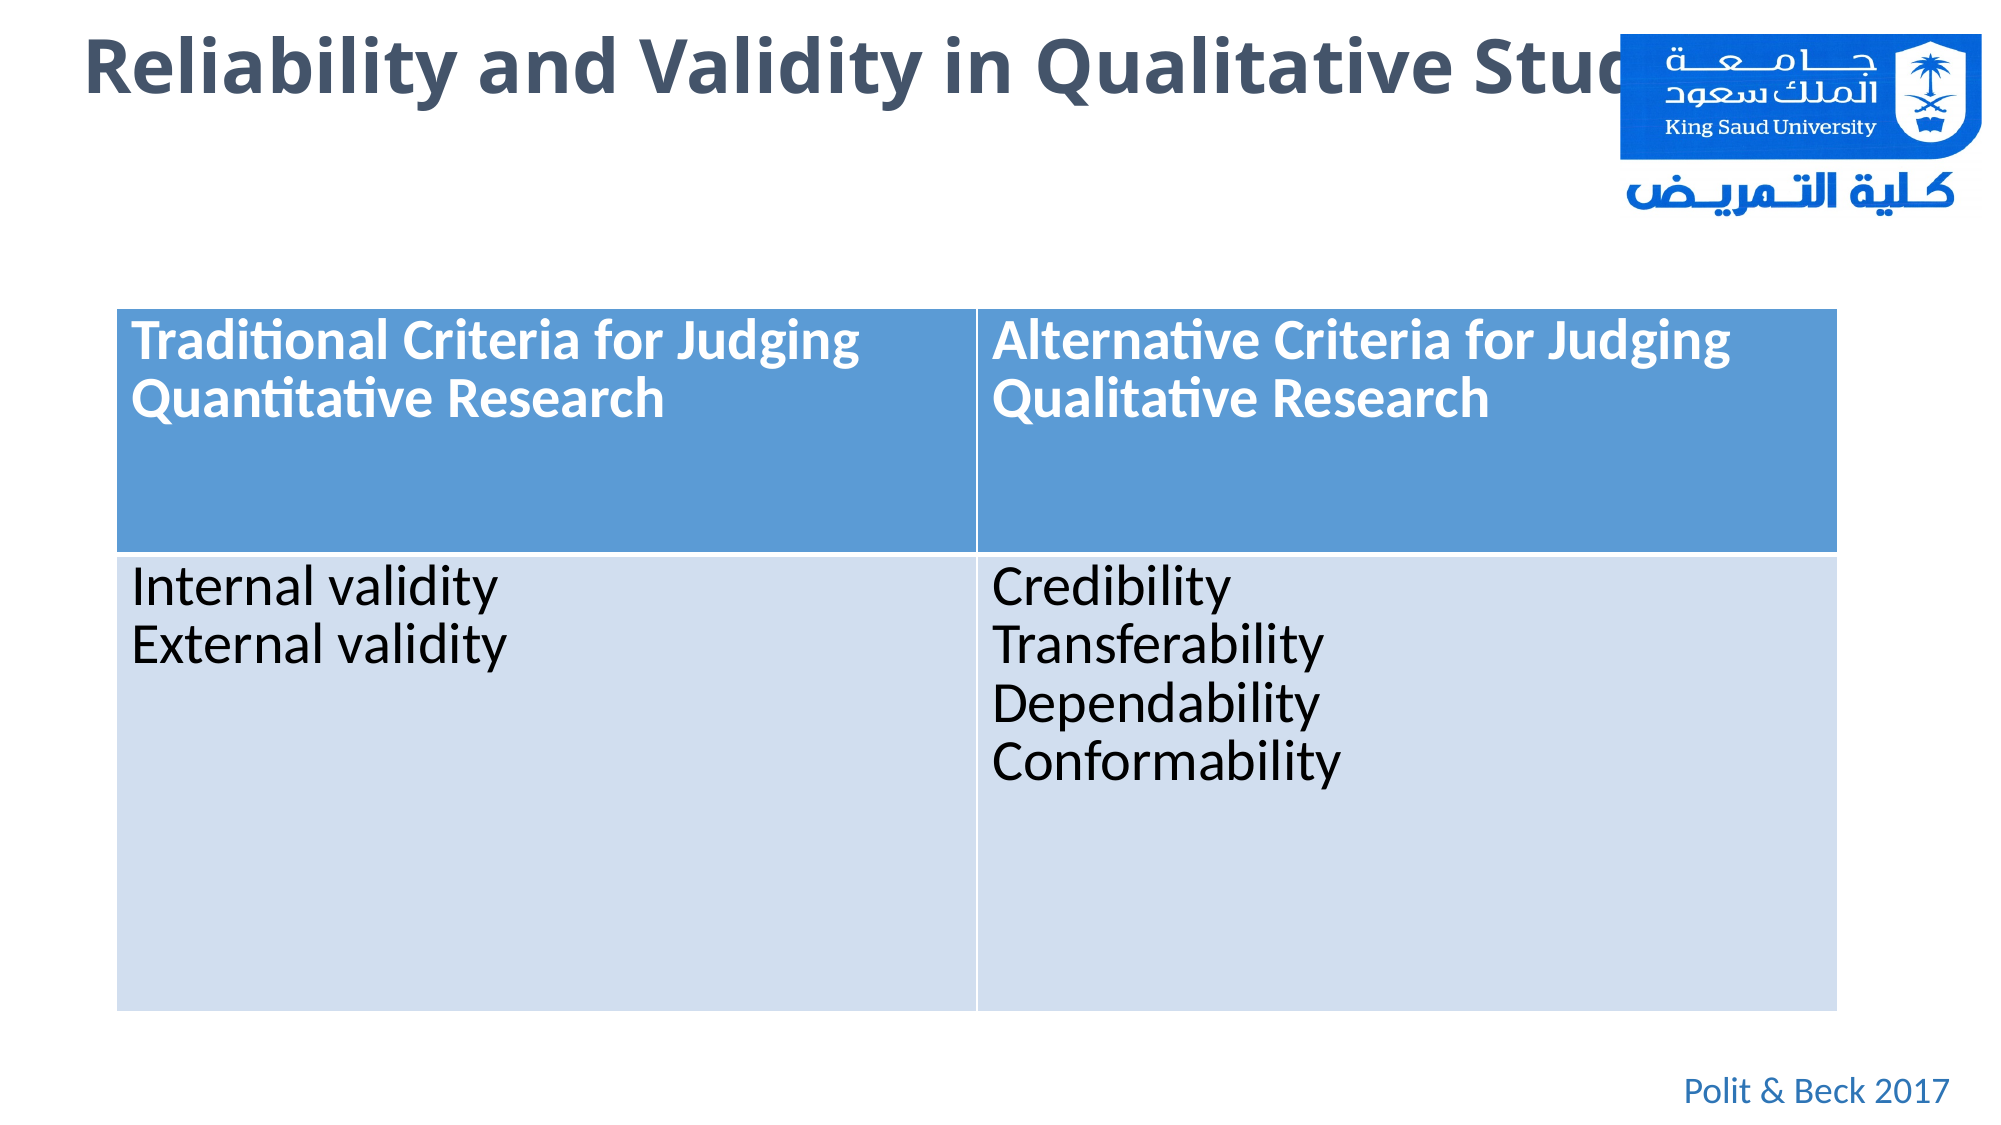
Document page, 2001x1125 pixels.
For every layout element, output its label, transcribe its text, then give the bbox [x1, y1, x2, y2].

text_box Polit & Beck 2017 [1668, 1058, 1966, 1118]
table_header Traditional Criteria for Judging Quantitative Research [117, 309, 976, 552]
title Reliability and Validity in Qualitative Studies [67, 11, 1863, 127]
table_cell Credibility Transferability Dependability Conformability [978, 557, 1837, 1011]
table_header Alternative Criteria for Judging Qualitative Research [978, 309, 1837, 552]
picture [1620, 34, 1982, 219]
table_cell Internal validity External validity [117, 557, 976, 1011]
